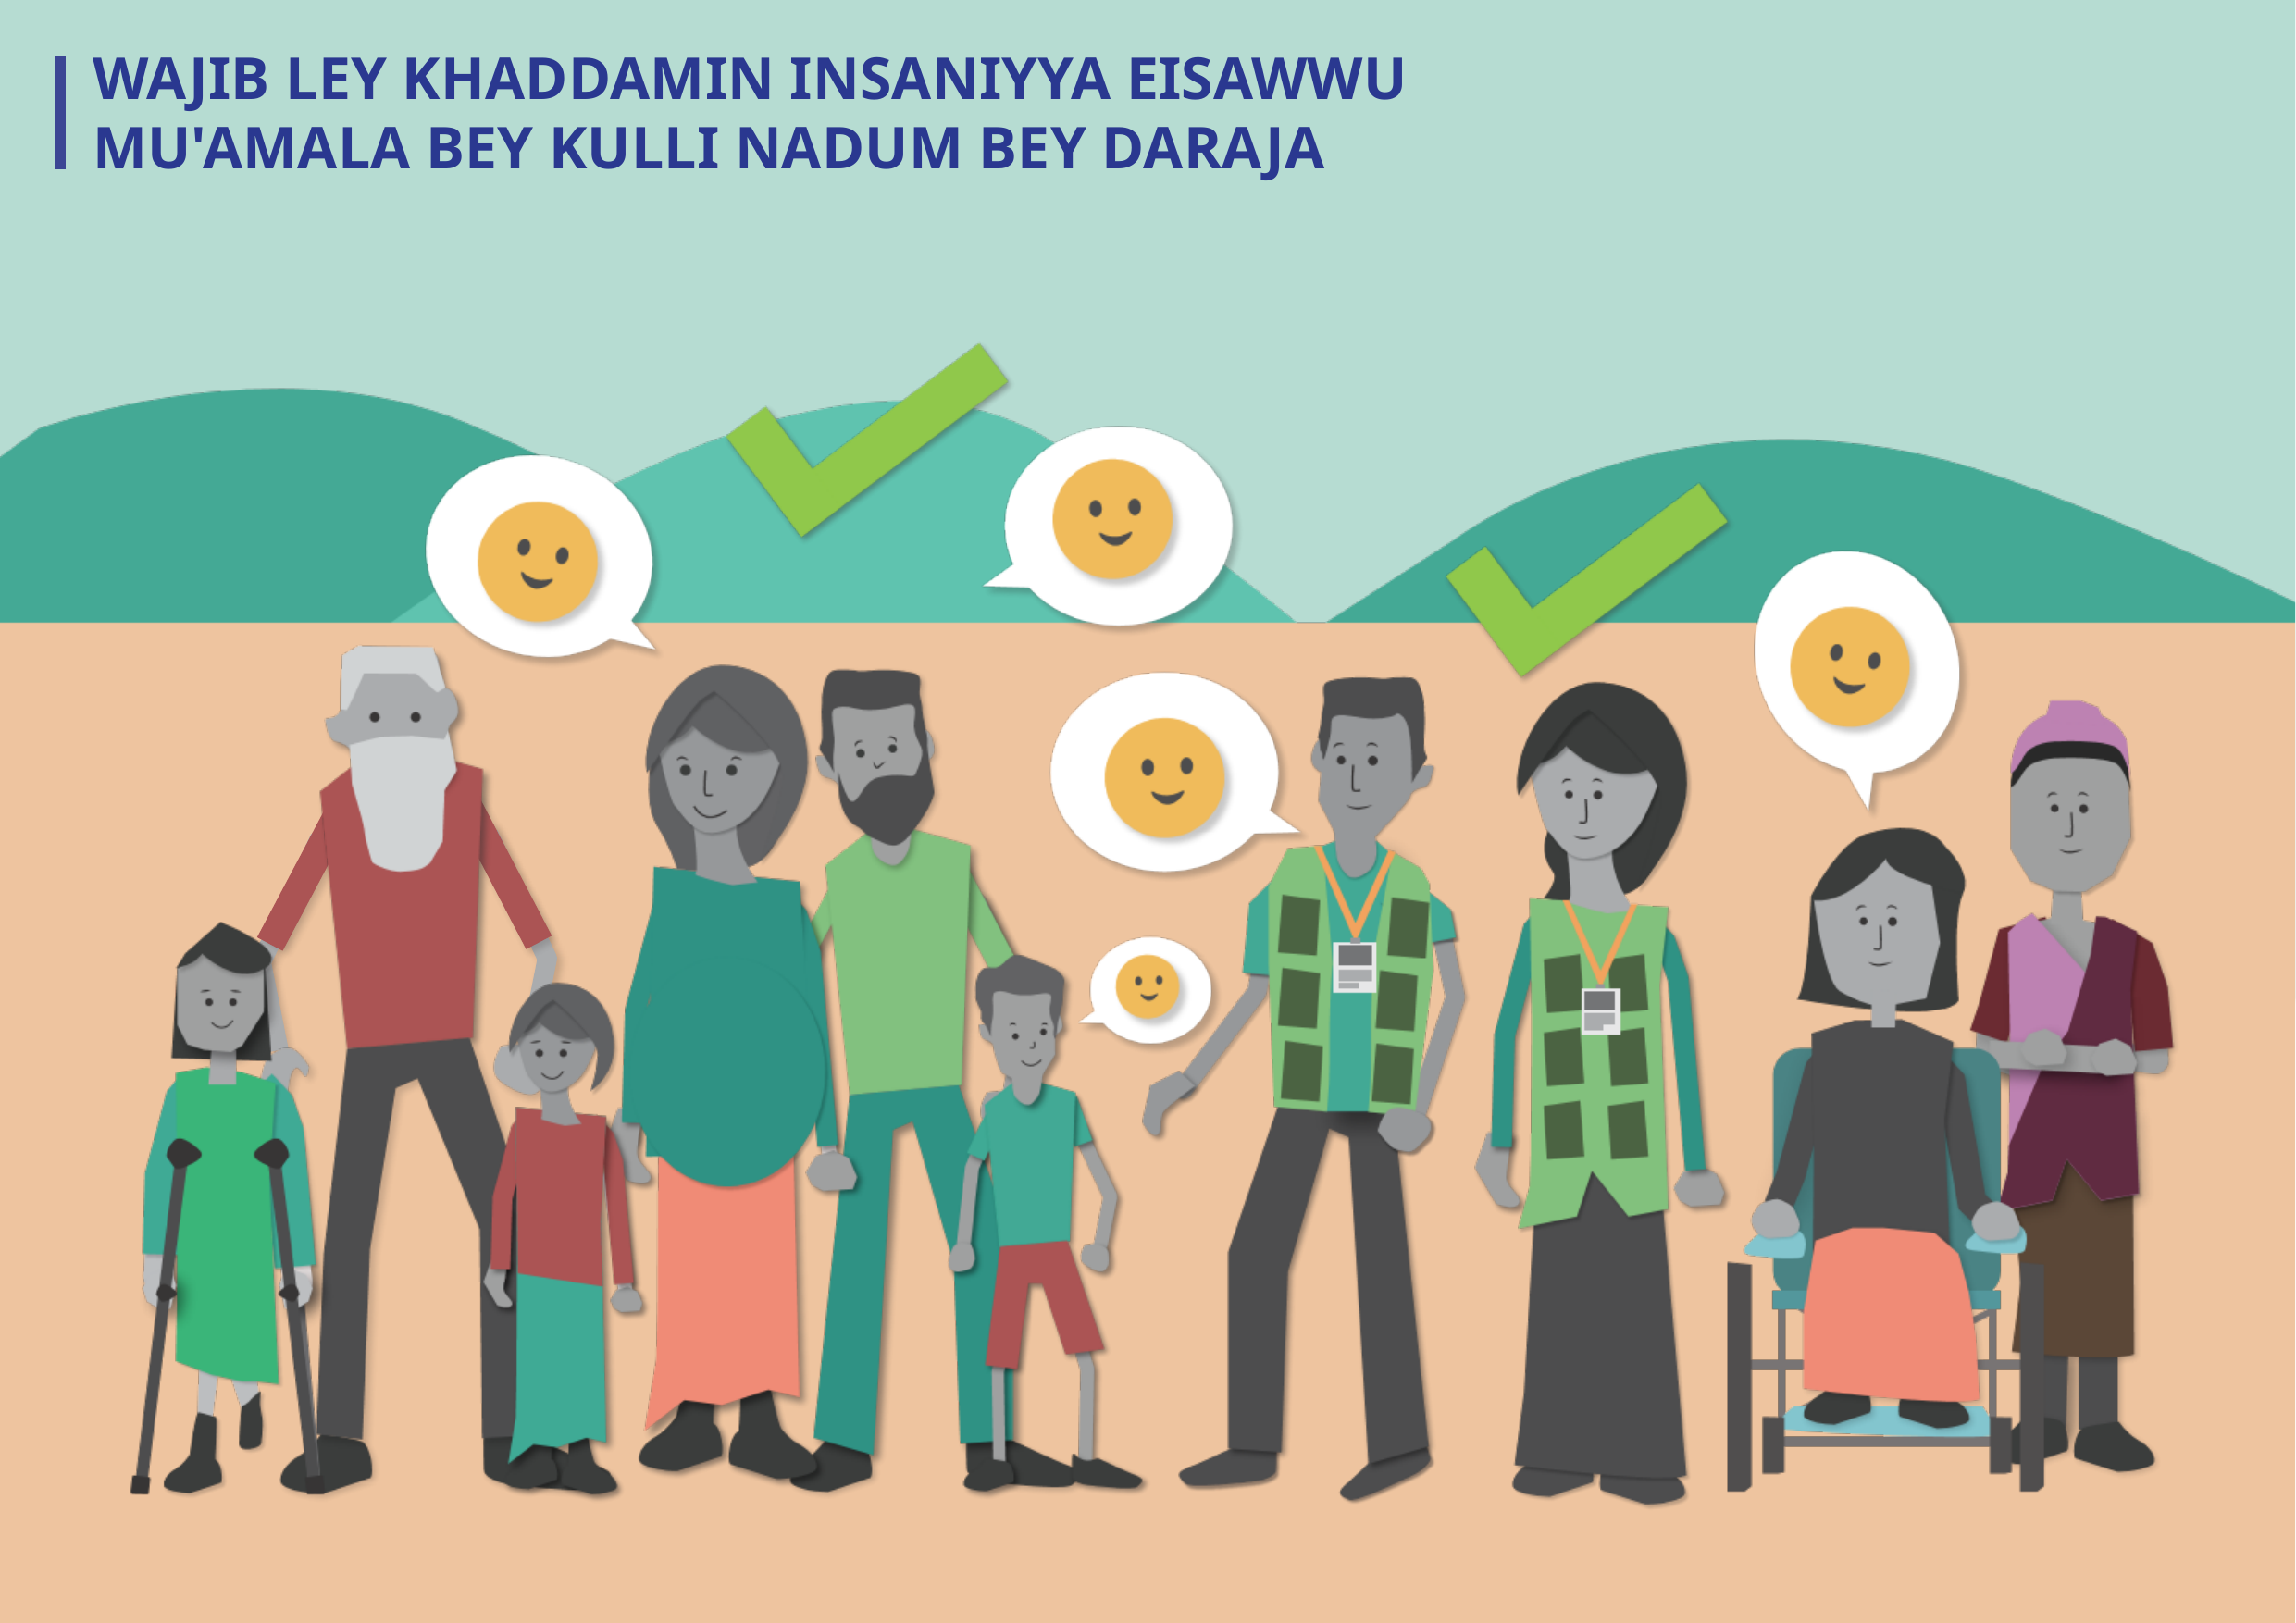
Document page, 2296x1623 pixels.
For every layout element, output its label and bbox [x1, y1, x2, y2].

text_box [0, 0, 2296, 1623]
